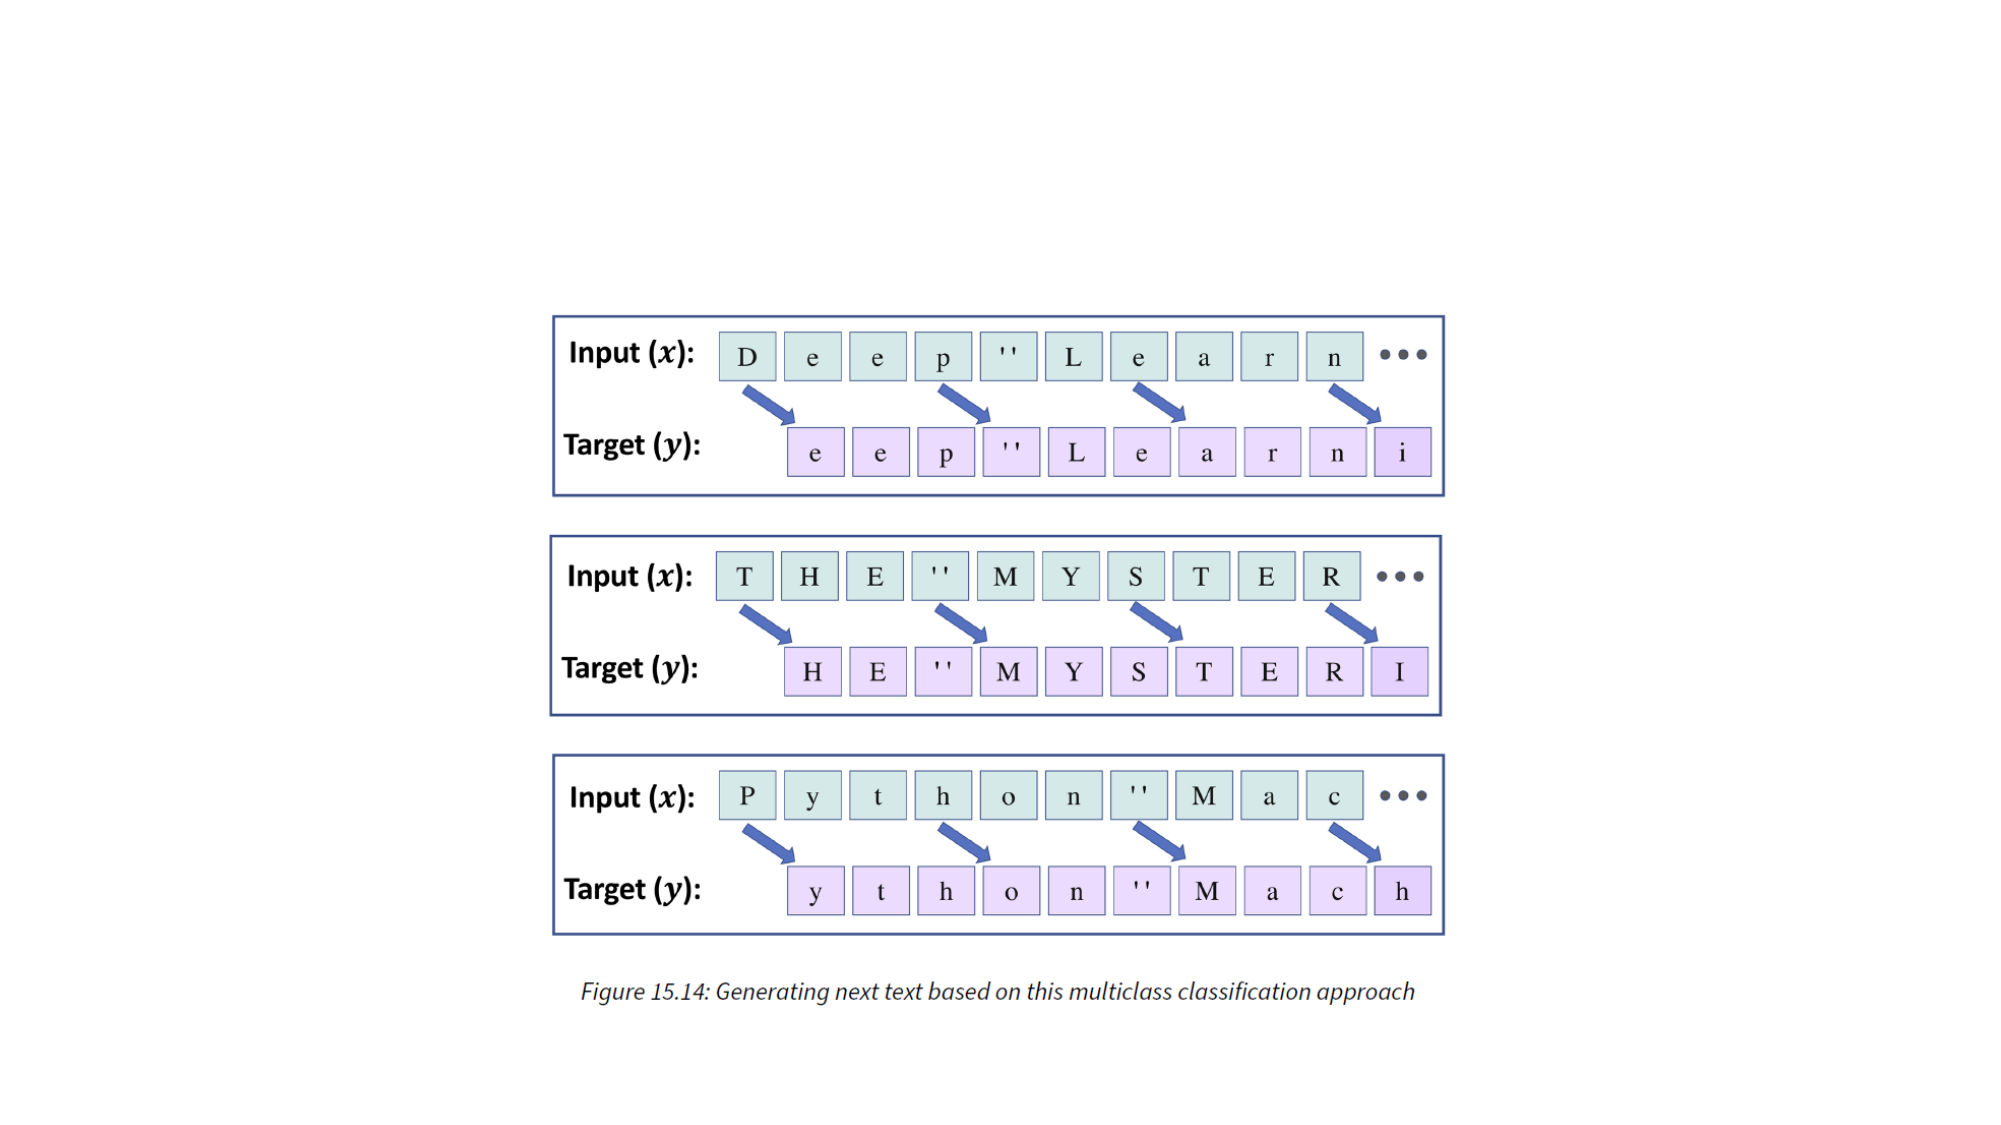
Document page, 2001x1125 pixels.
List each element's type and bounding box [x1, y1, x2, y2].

list [537, 299, 1463, 1014]
